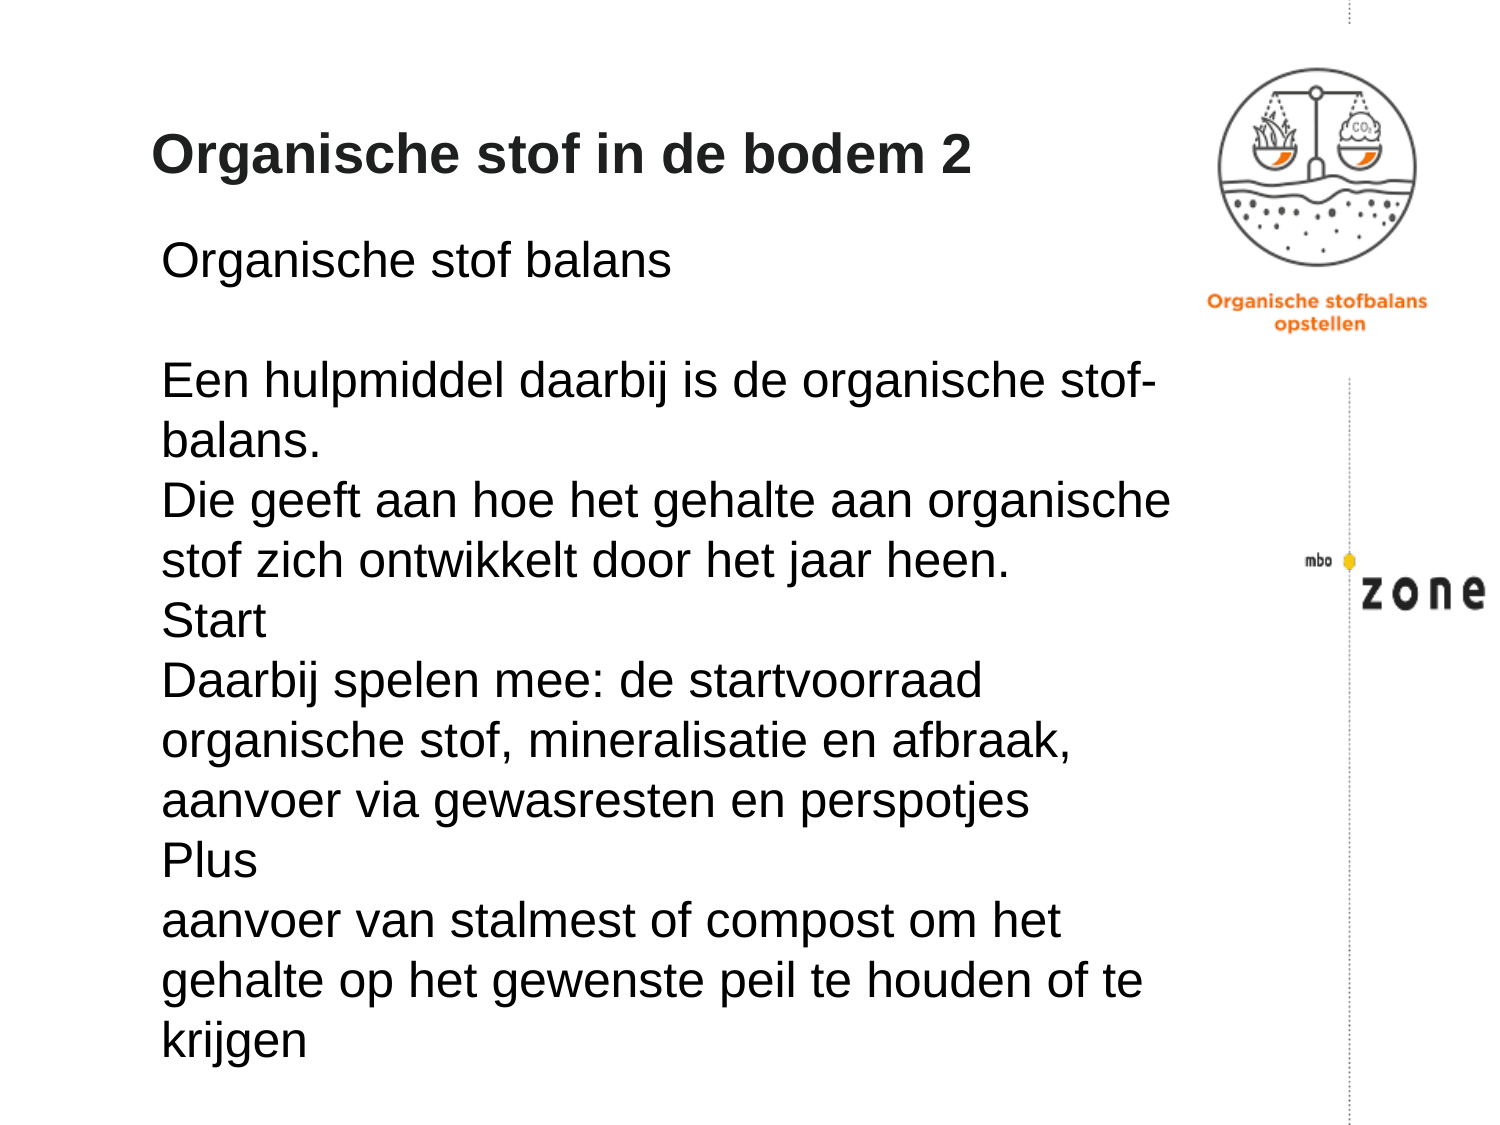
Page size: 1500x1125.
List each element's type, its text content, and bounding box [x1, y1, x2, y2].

picture [1141, 0, 1500, 1125]
title Organische stof in de bodem 2 [151, 43, 1141, 186]
text_box Organische stof balans Een hulpmiddel daarbij is de organische stof-balans. Die geeft aan hoe het gehalte aan organische stof zich ontwikkelt door het jaar heen. Start Daarbij spelen mee: de startvoorraad organische stof, mineralisatie en afbraak, aanvoer via gewasresten en perspotjes Plus aanvoer van stalmest of compost om het gehalte op het gewenste peil te houden of te krijgen [146, 219, 1199, 1075]
